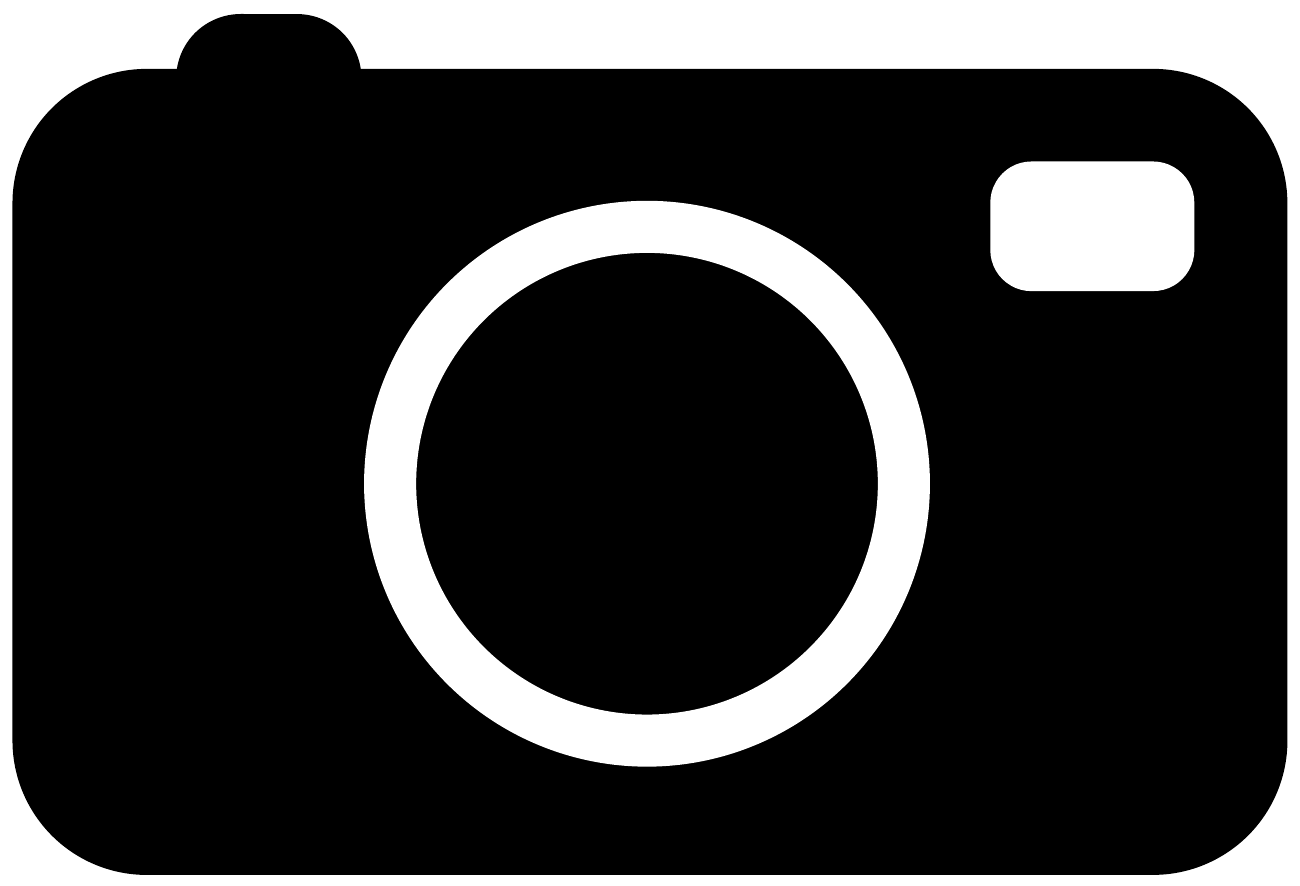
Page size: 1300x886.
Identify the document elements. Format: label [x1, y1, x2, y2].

text_box [12, 14, 1288, 875]
